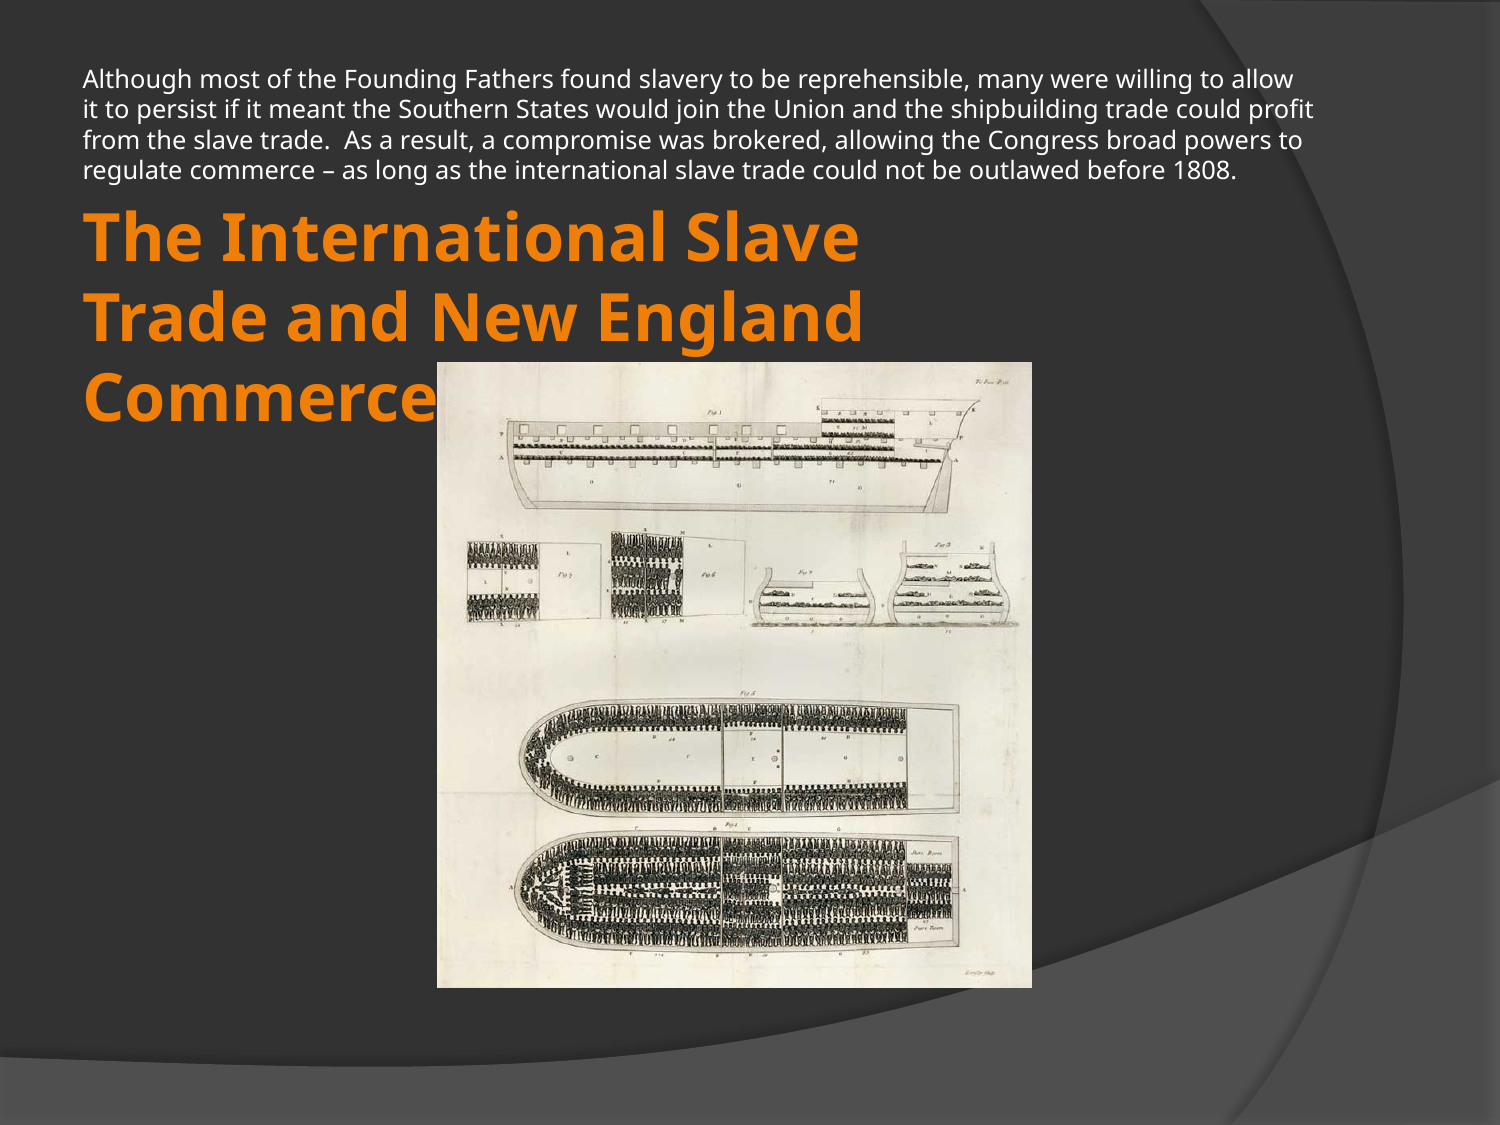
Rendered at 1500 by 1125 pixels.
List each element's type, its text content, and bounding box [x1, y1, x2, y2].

list Although most of the Founding Fathers found slavery to be reprehensible, many were willing to allow it to persist if it meant the Southern States would join the Union and the shipbuilding trade could profit from the slave trade. As a result, a compromise was brokered, allowing the Congress broad powers to regulate commerce – as long as the international slave trade could not be outlawed before 1808. [75, 35, 1325, 186]
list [437, 362, 1033, 988]
title The International Slave Trade and New England Commerce [75, 194, 938, 315]
